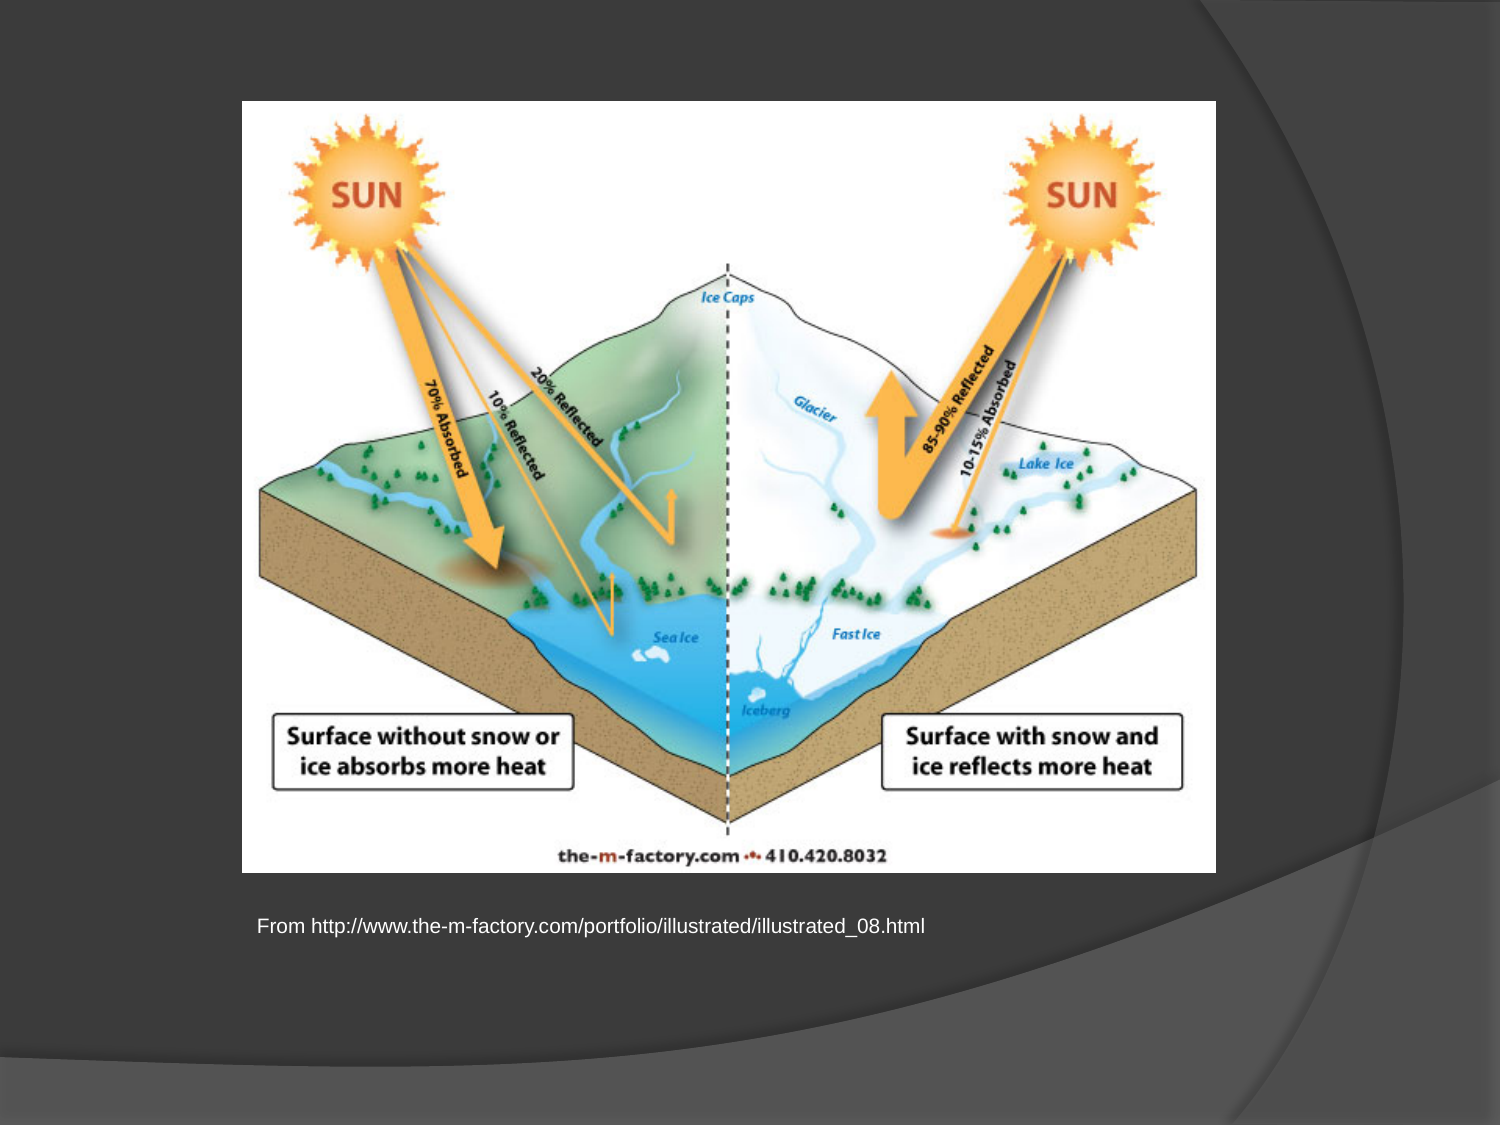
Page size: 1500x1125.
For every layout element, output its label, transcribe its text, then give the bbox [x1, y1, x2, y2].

text_box From http://www.the-m-factory.com/portfolio/illustrated/illustrated_08.html [242, 905, 992, 945]
picture [241, 101, 1216, 873]
